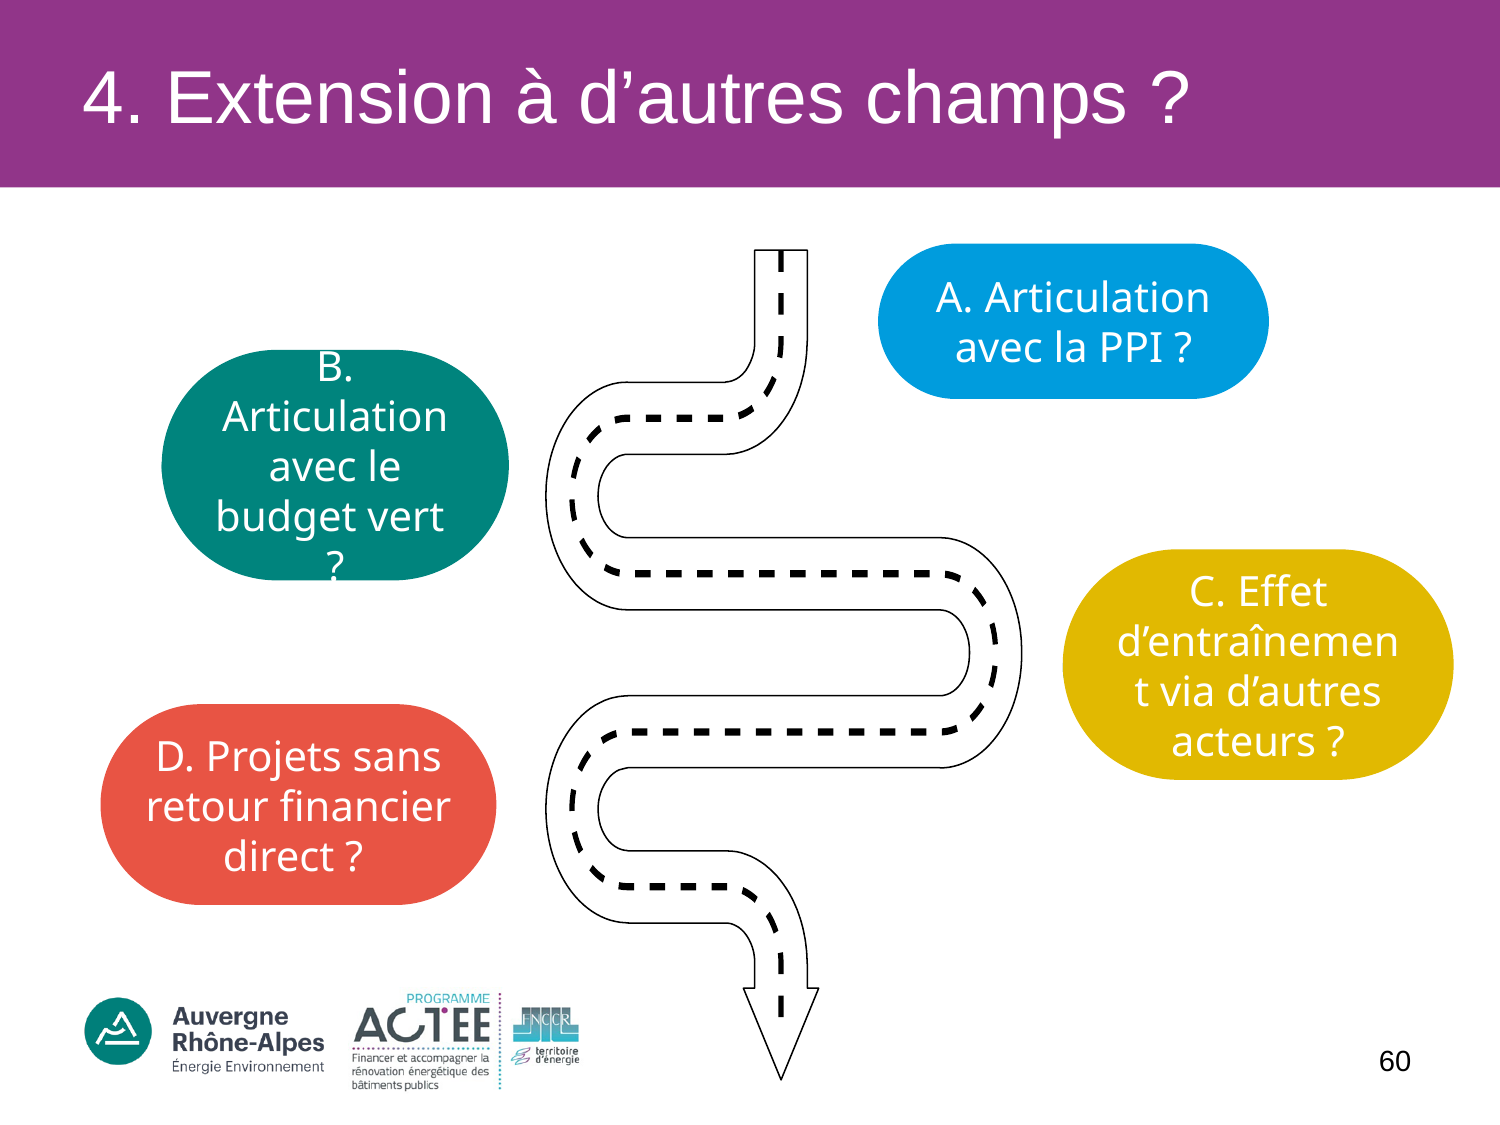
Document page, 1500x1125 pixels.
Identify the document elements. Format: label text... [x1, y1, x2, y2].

title 4. Extension à d’autres champs ? [52, 0, 1483, 188]
text_box D. Projets sans retour financier direct ? [100, 704, 497, 905]
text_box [161, 349, 510, 581]
picture [76, 987, 337, 1085]
picture [348, 987, 586, 1094]
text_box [1062, 549, 1454, 781]
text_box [544, 249, 1022, 1081]
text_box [877, 243, 1275, 400]
